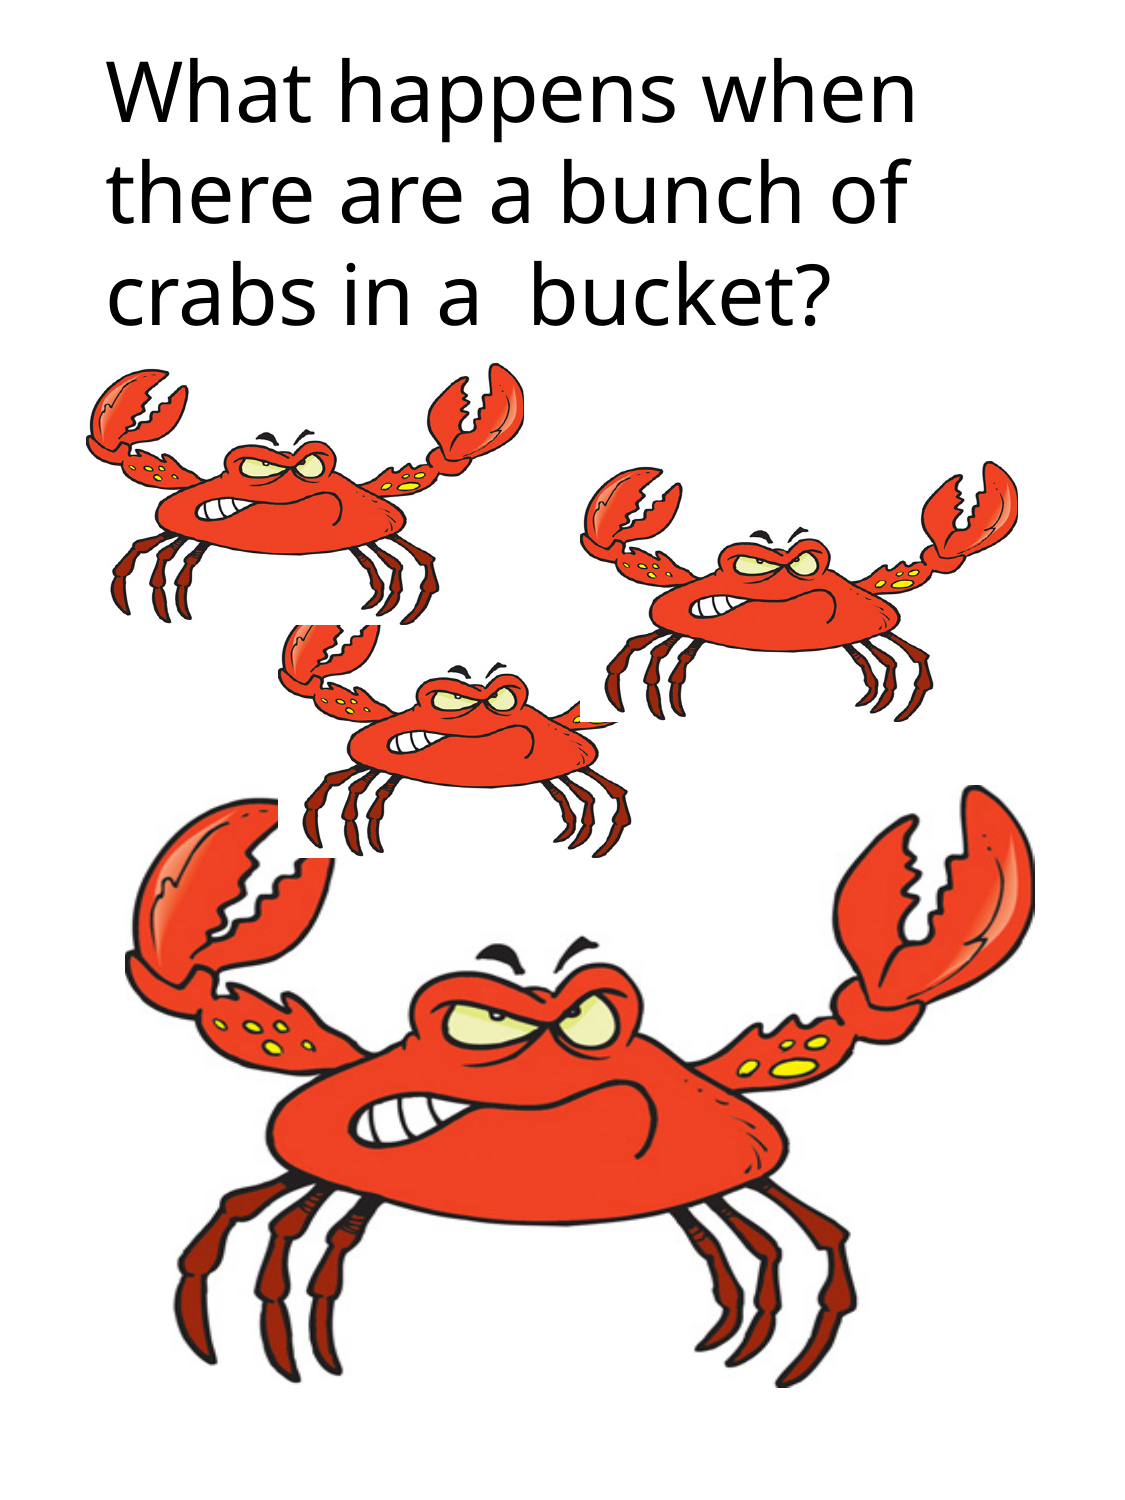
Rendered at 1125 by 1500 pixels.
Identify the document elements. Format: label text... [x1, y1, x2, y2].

title What happens when there are a bunch of crabs in a bucket? [90, 29, 1047, 351]
picture [85, 363, 1036, 1389]
